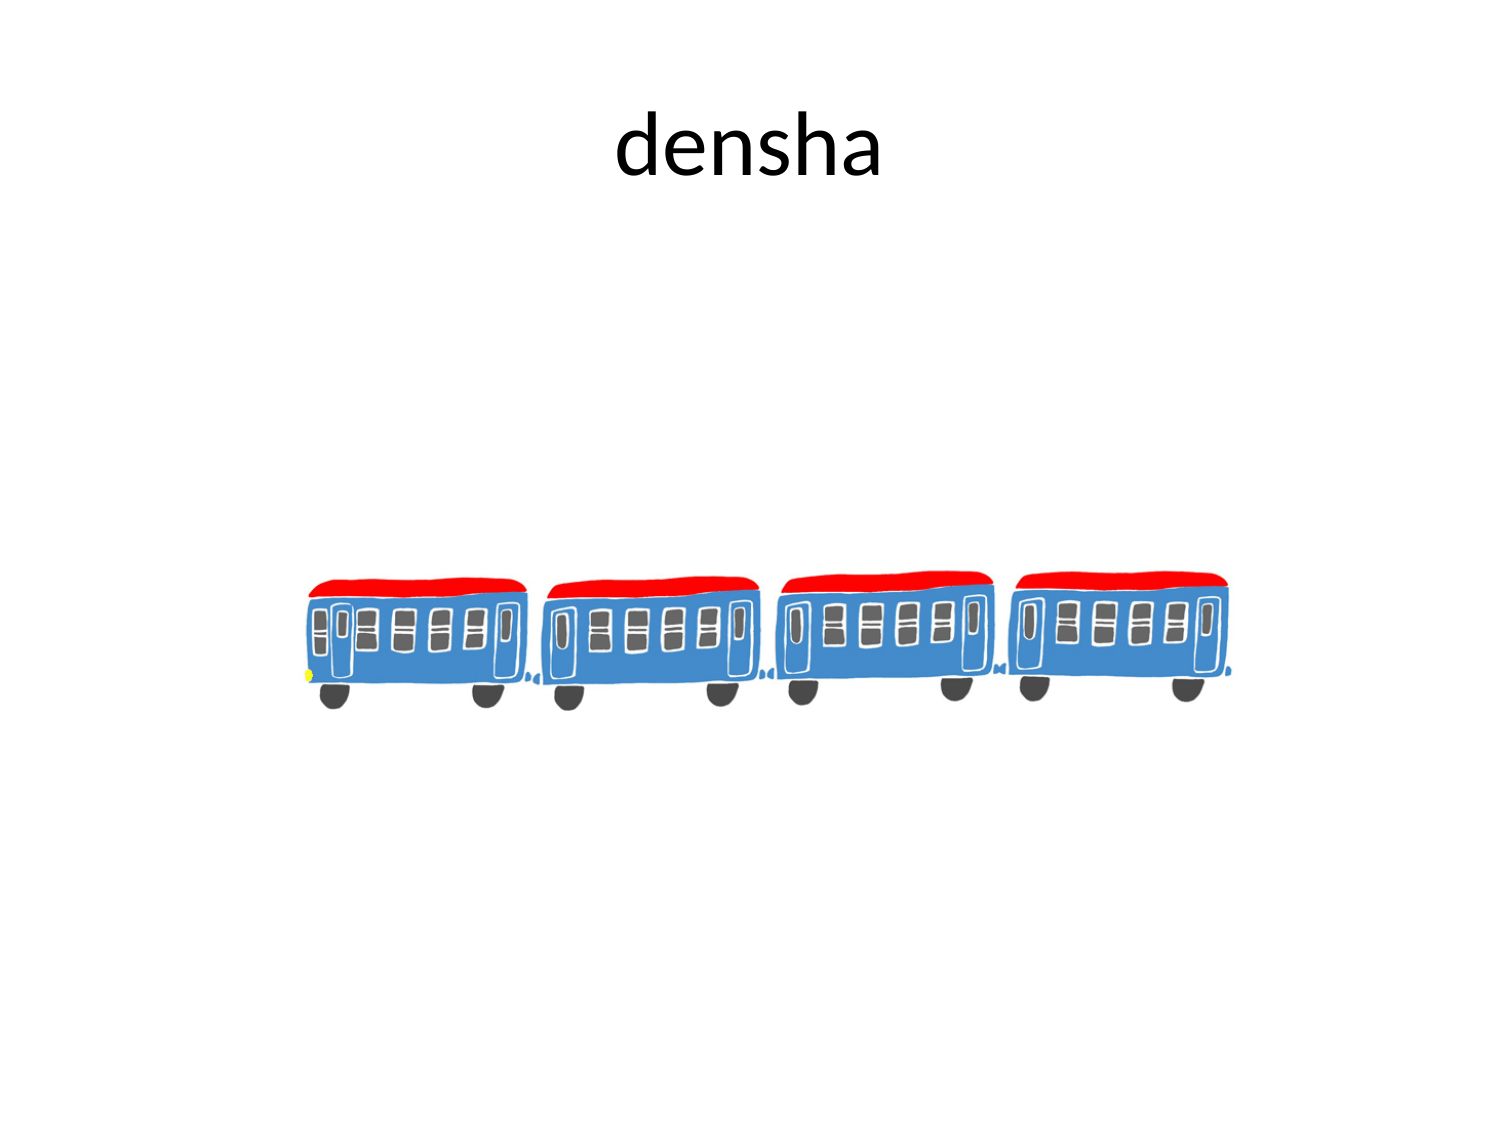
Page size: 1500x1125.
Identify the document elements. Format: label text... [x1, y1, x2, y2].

title densha [75, 45, 1425, 233]
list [237, 262, 1263, 1006]
